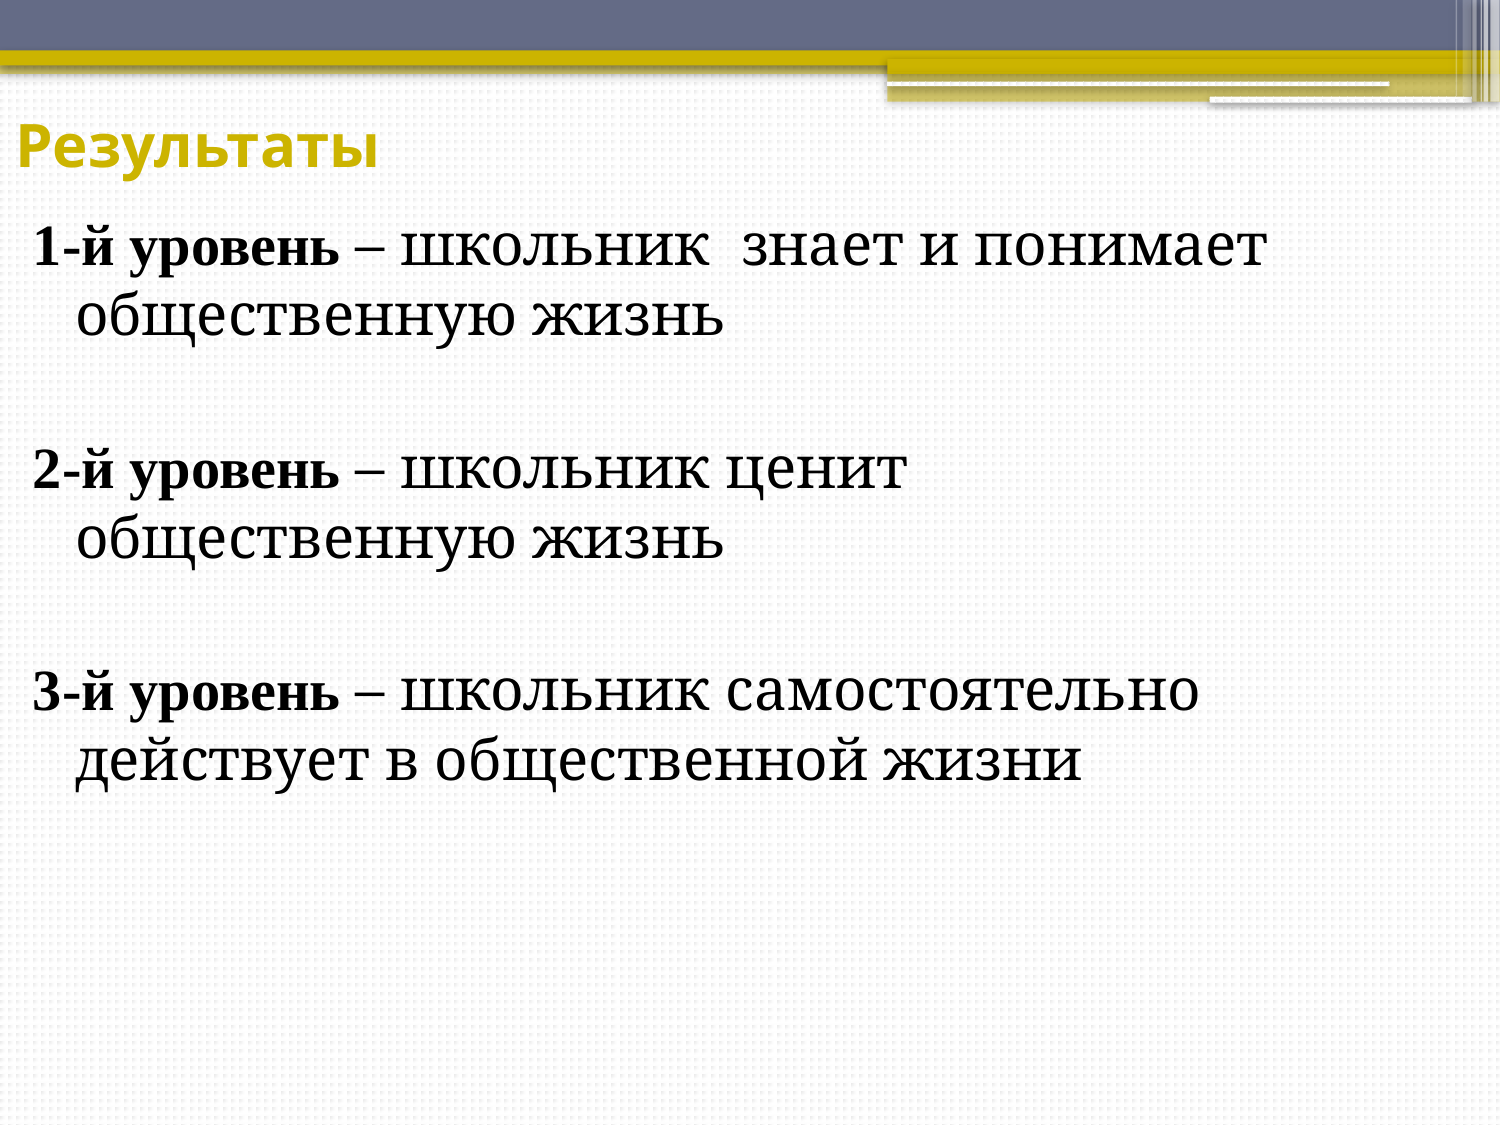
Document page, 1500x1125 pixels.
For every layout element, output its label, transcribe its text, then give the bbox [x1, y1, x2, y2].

title Результаты [0, 99, 1275, 188]
list 1-й уровень – школьник знает и понимает общественную жизнь 2-й уровень – школьник ценит общественную жизнь 3-й уровень – школьник самостоятельно действует в общественной жизни [0, 200, 1325, 1000]
